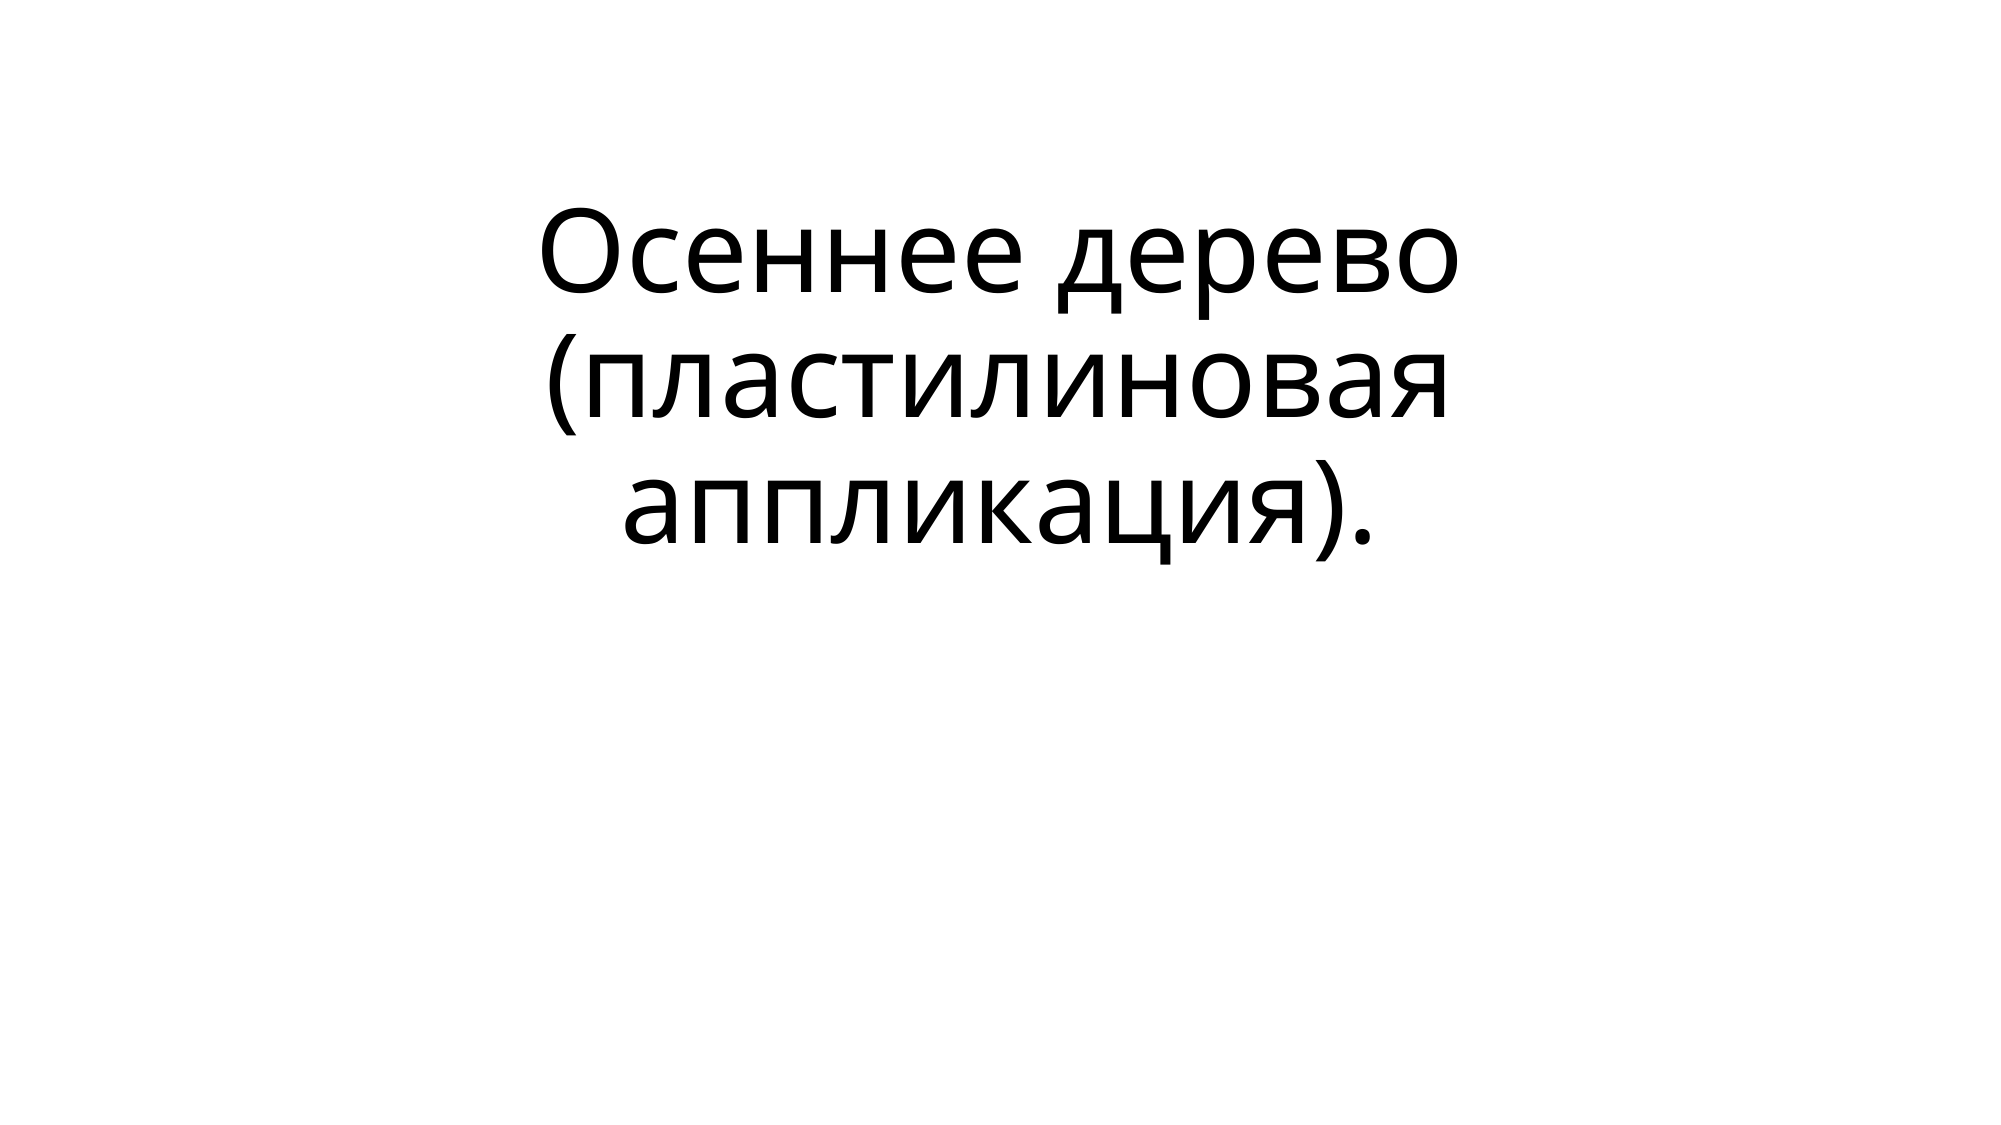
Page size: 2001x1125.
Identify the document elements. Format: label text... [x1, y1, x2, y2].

title Осеннее дерево (пластилиновая аппликация). [249, 184, 1750, 576]
